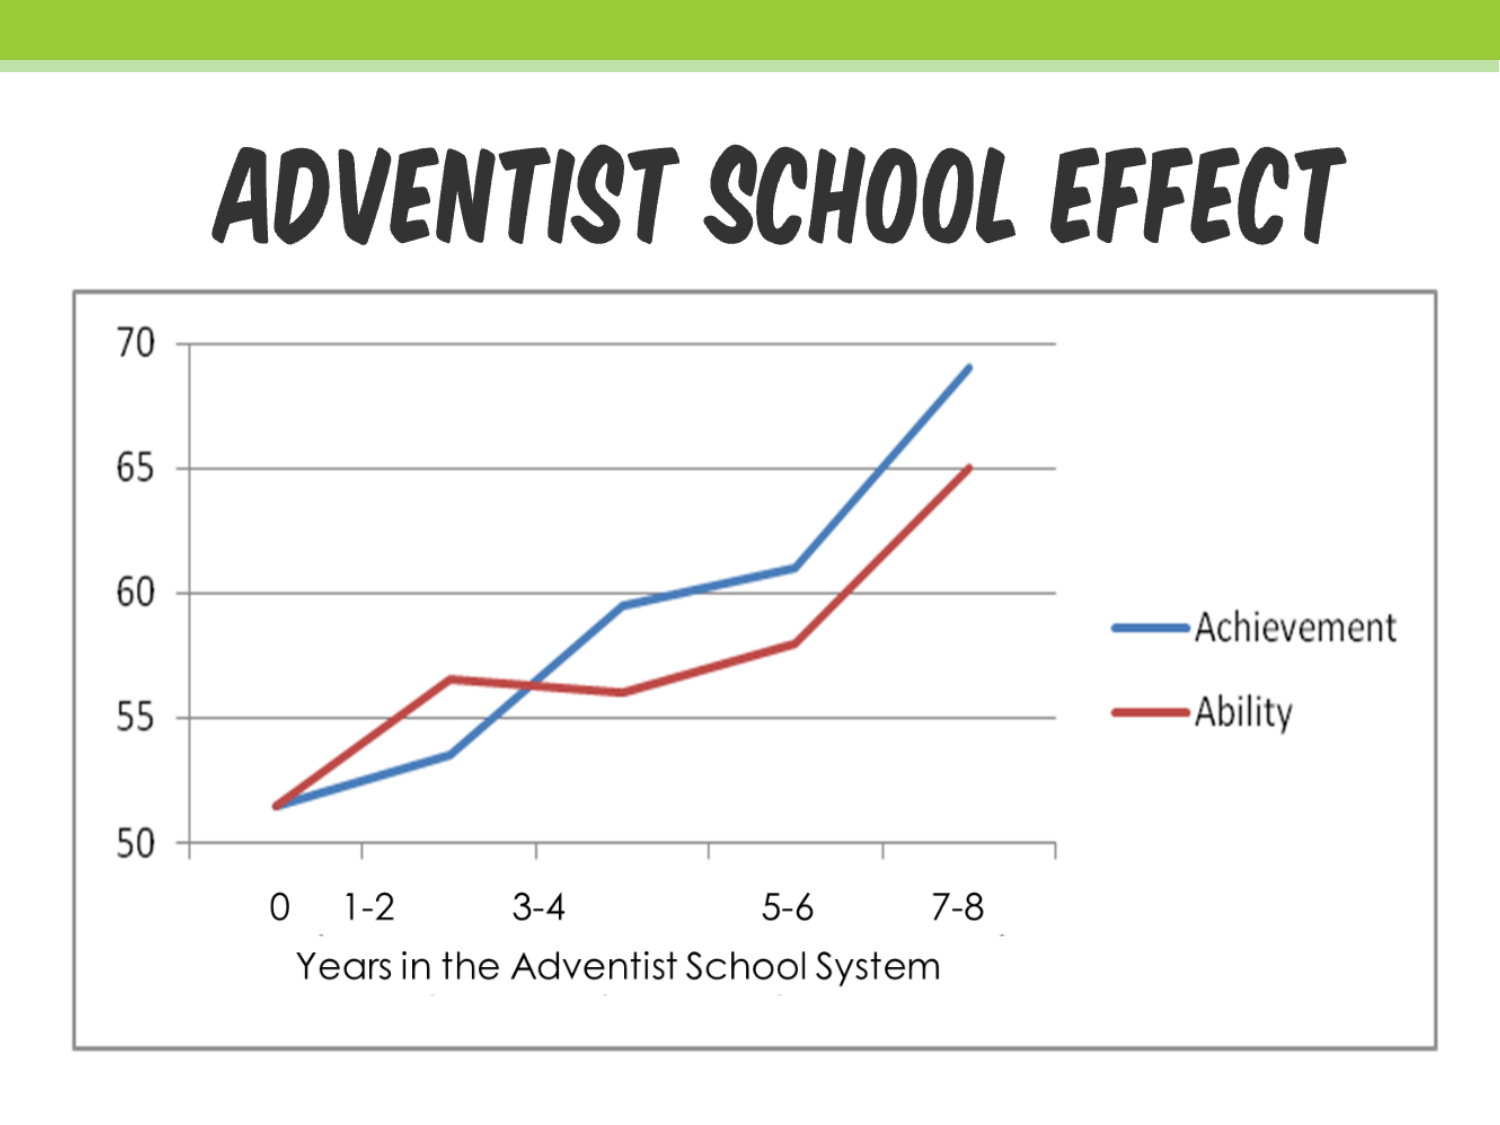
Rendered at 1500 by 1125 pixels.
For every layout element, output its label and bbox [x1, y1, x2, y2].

picture [29, 108, 1471, 1080]
